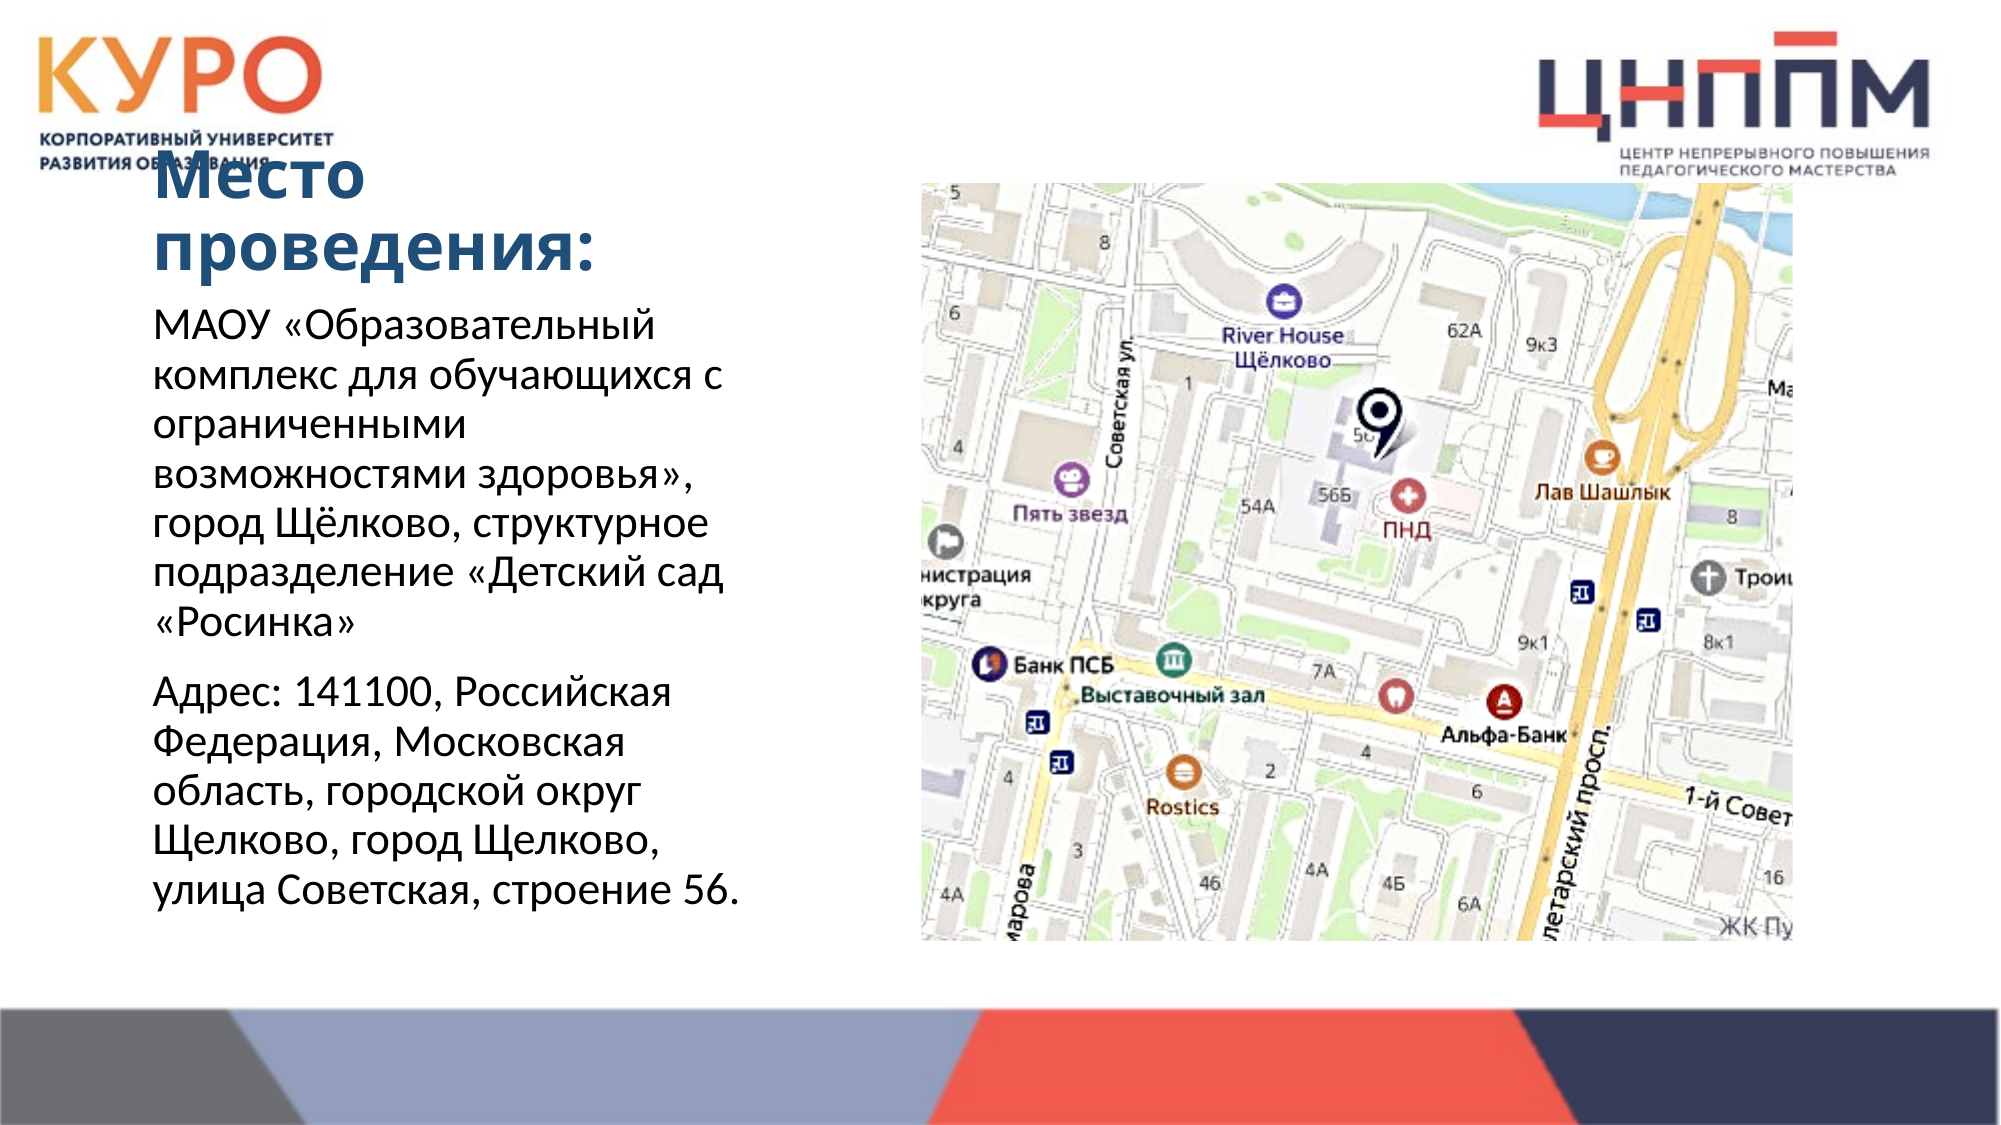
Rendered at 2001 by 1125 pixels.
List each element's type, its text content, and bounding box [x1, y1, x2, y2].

title Место проведения: [137, 75, 783, 292]
list МАОУ «Образовательный комплекс для обучающихся с ограниченными возможностями здоровья», город Щёлково, структурное подразделение «Детский сад «Росинка» Адрес: 141100, Российская Федерация, Московская область, городской округ Щелково, город Щелково, улица Советская, строение 56. [137, 292, 783, 963]
picture [0, 0, 2001, 1125]
